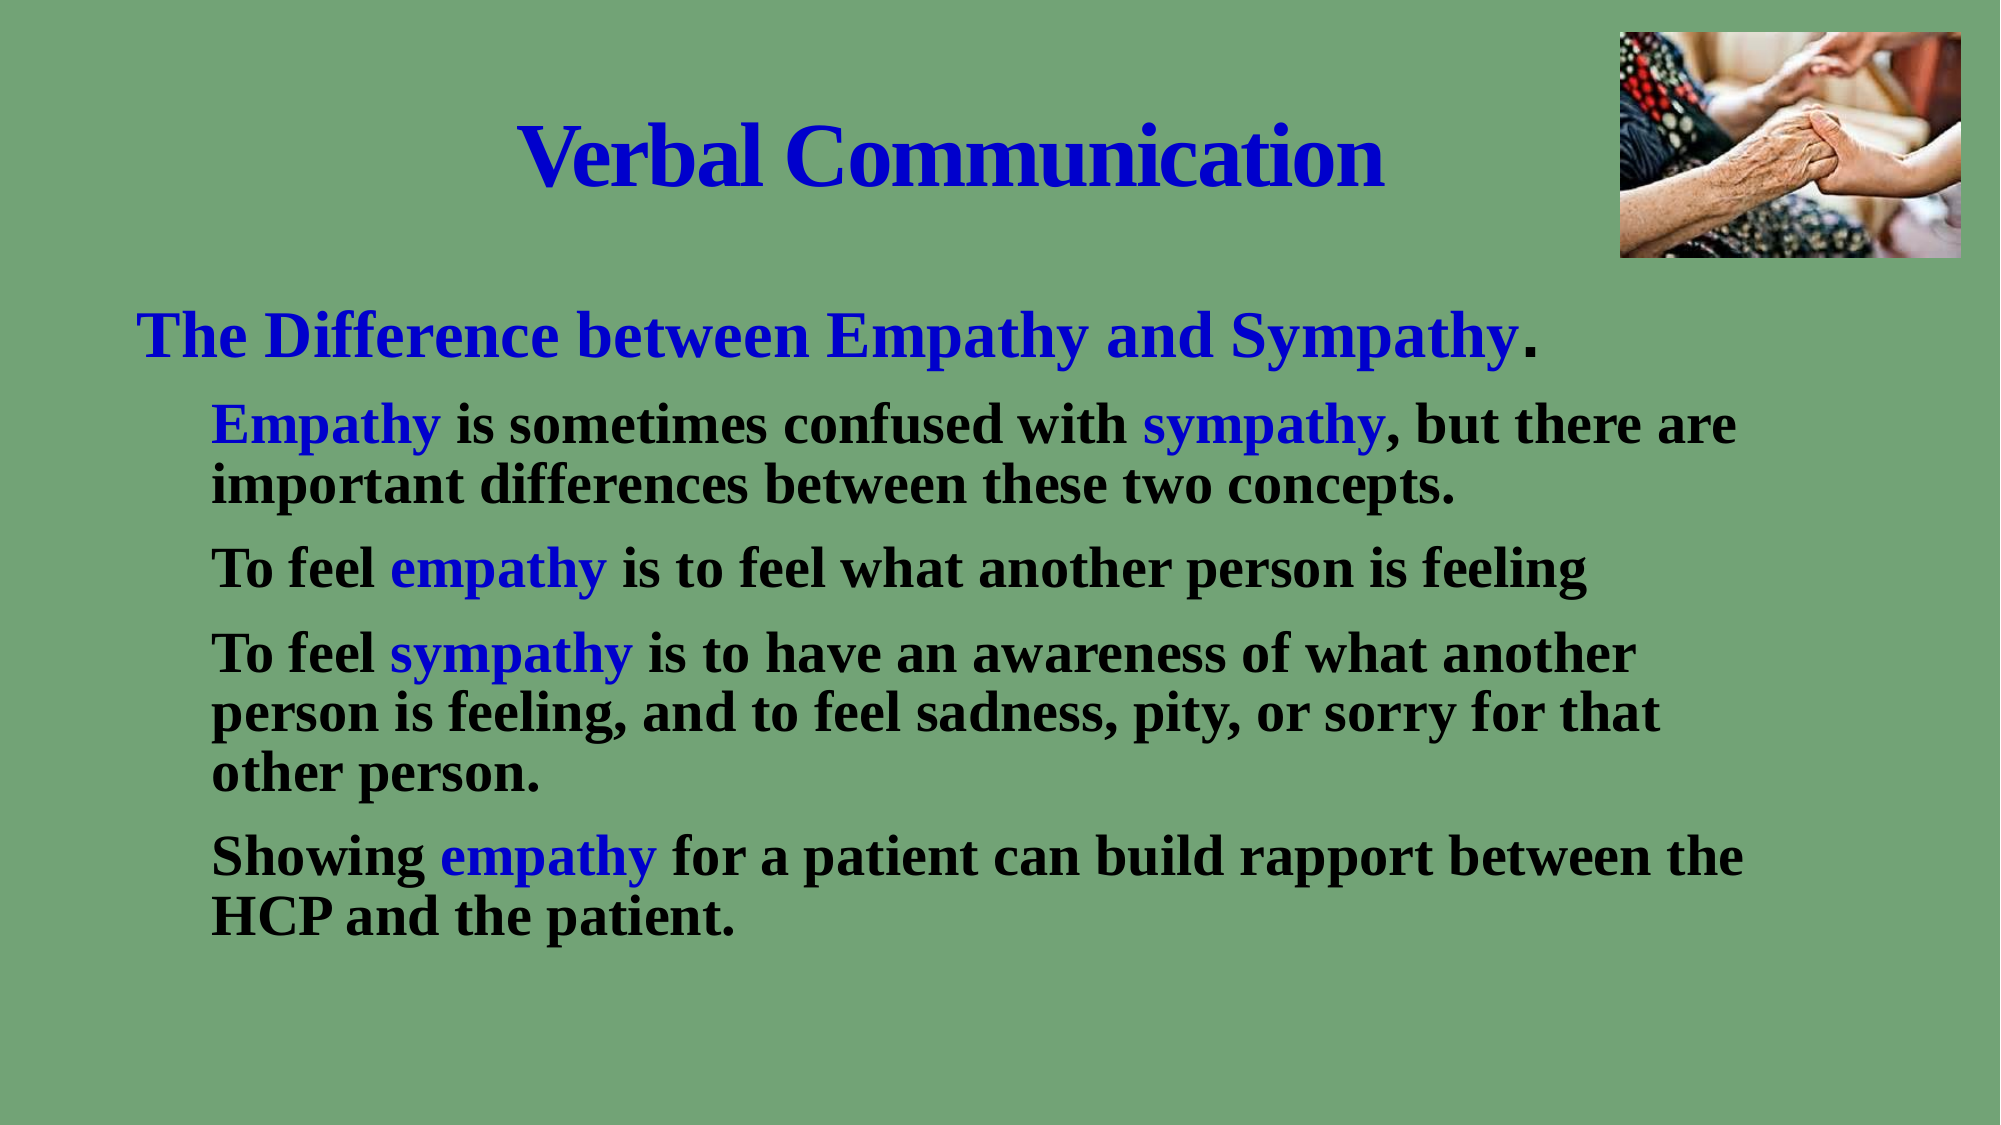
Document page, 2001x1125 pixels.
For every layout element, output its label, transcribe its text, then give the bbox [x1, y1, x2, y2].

picture [1620, 32, 1961, 258]
subtitle The Difference between Empathy and Sympathy. Empathy is sometimes confused with sympathy, but there are important differences between these two concepts. To feel empathy is to feel what another person is feeling To feel sympathy is to have an awareness of what another person is feeling, and to feel sadness, pity, or sorry for that other person. Showing empathy for a patient can build rapport between the HCP and the patient. [121, 295, 1771, 1057]
title Verbal Communication [227, 76, 1620, 212]
